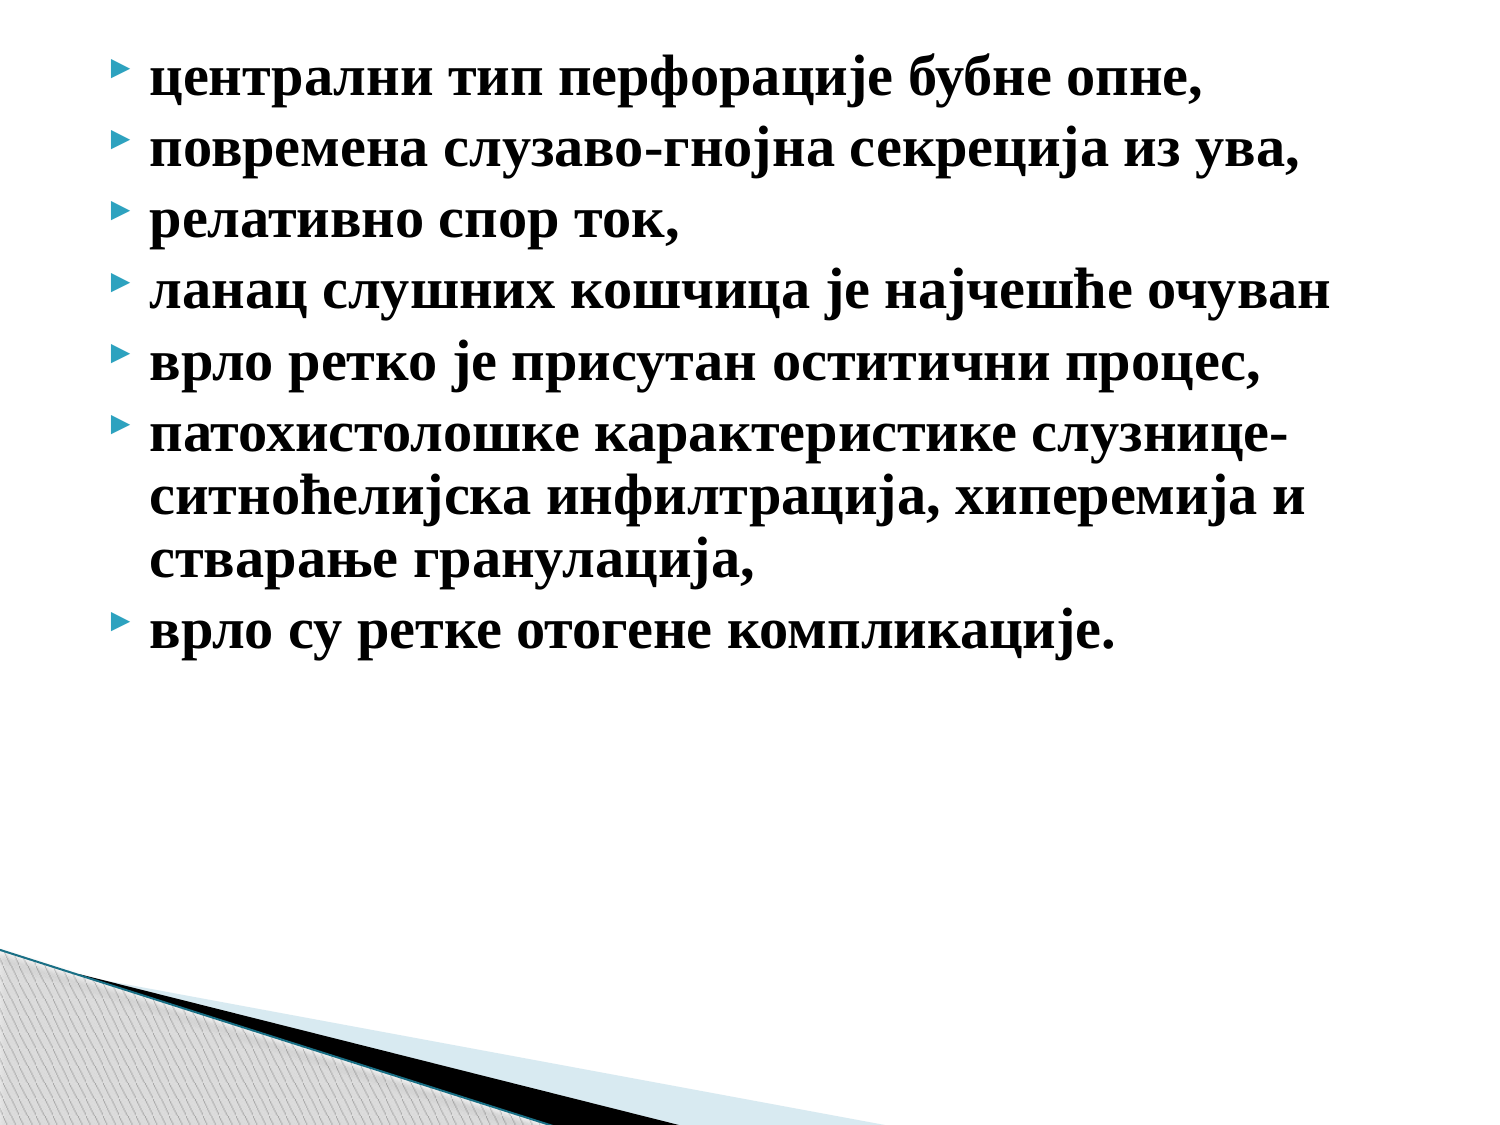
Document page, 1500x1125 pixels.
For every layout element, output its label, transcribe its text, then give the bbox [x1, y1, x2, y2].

list централни тип перфорације бубне опне, повремена слузаво-гнојна секреција из ува, релативно спор ток, ланац слушних кошчица је најчешће очуван врло ретко је присутан оститични процес, патохистолошке карактеристике слузнице- ситноћелијска инфилтрација, хиперемија и стварање гранулација, врло су ретке отогене компликације. [75, 37, 1425, 1000]
